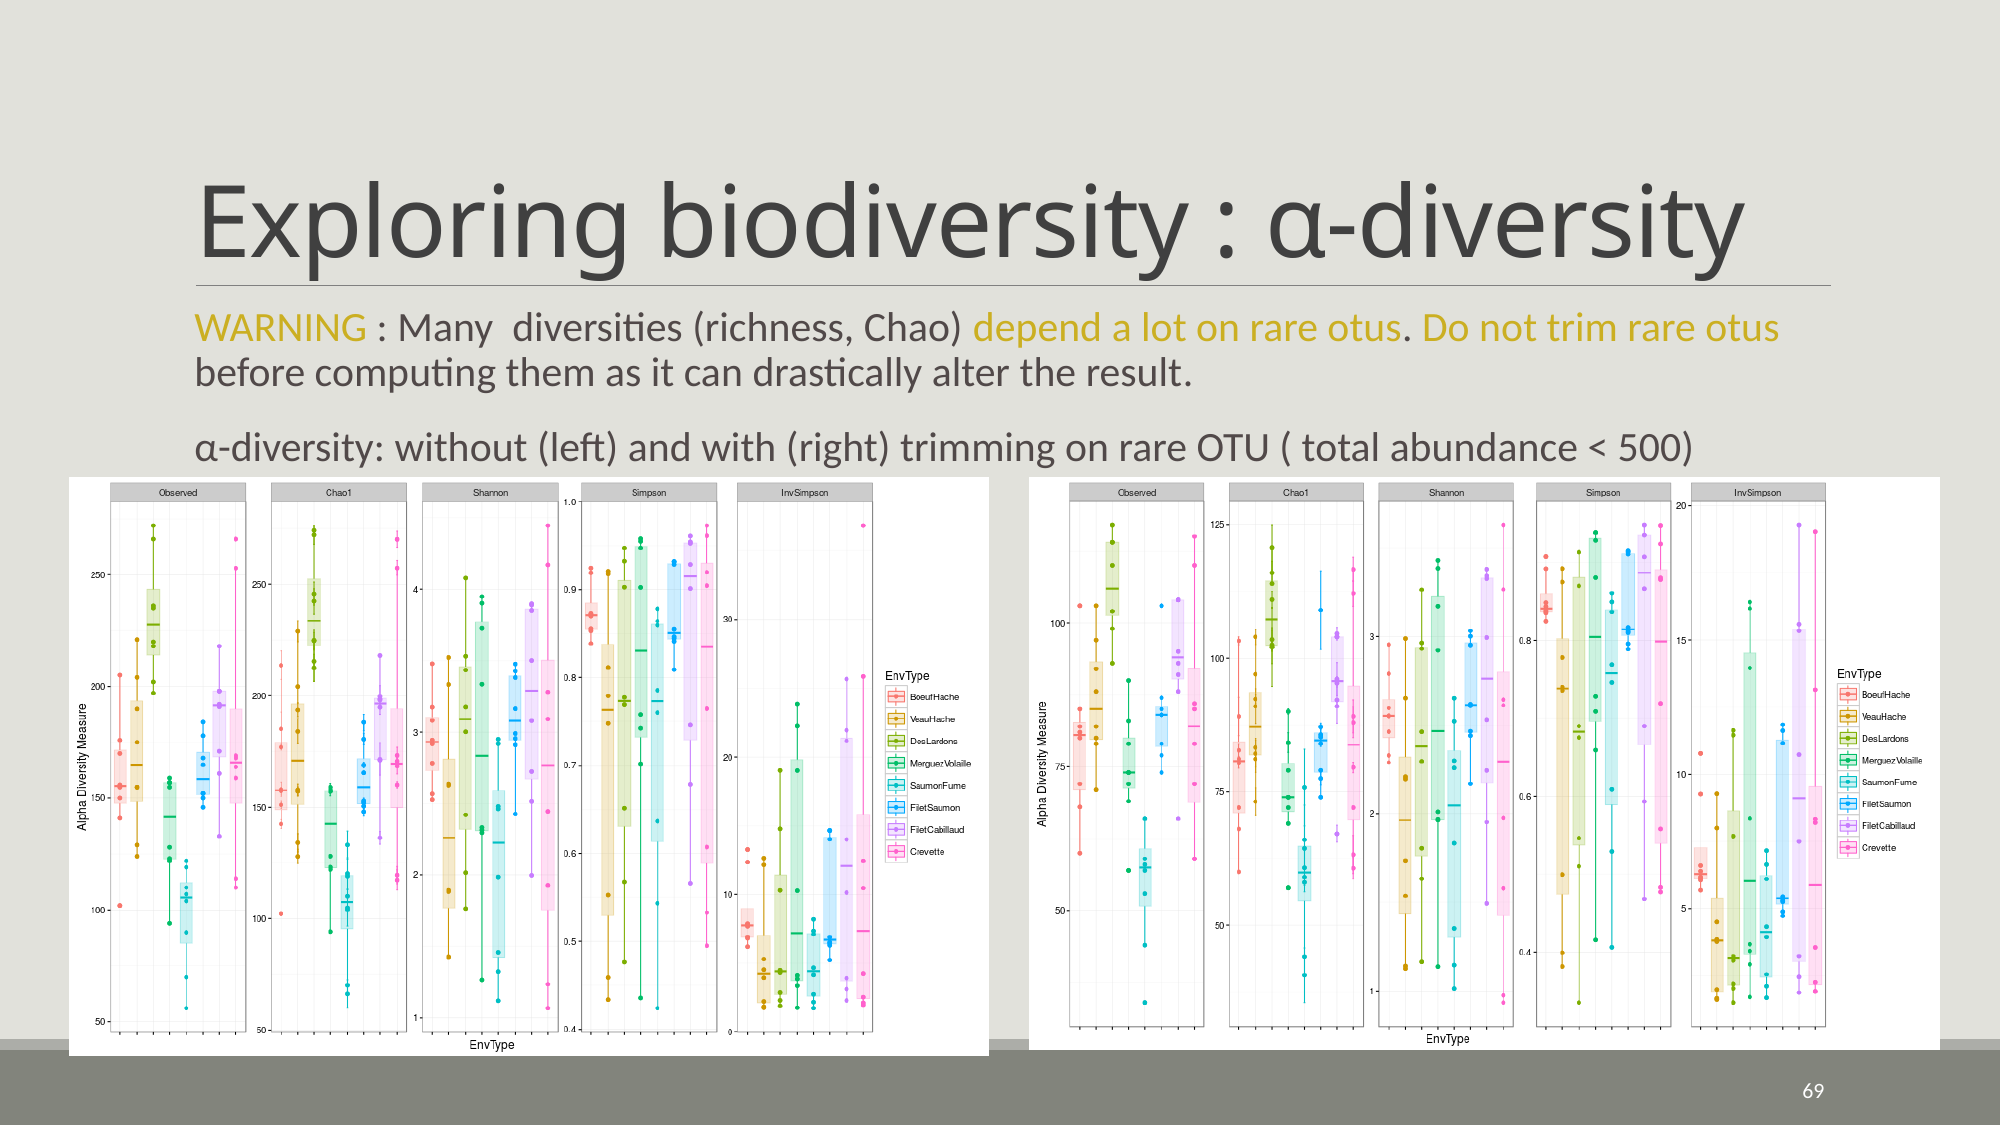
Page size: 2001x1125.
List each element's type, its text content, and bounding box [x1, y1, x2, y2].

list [1028, 477, 1940, 1051]
list WARNING : Many diversities (richness, Chao) depend a lot on rare otus. Do not trim rare otus before computing them as it can drastically alter the result. α-diversity: without (left) and with (right) trimming on rare OTU ( total abundance < 500) [179, 302, 1836, 474]
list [69, 477, 990, 1057]
title Exploring biodiversity : α-diversity [180, 47, 1830, 285]
slide_number 69 [1624, 1059, 1840, 1120]
